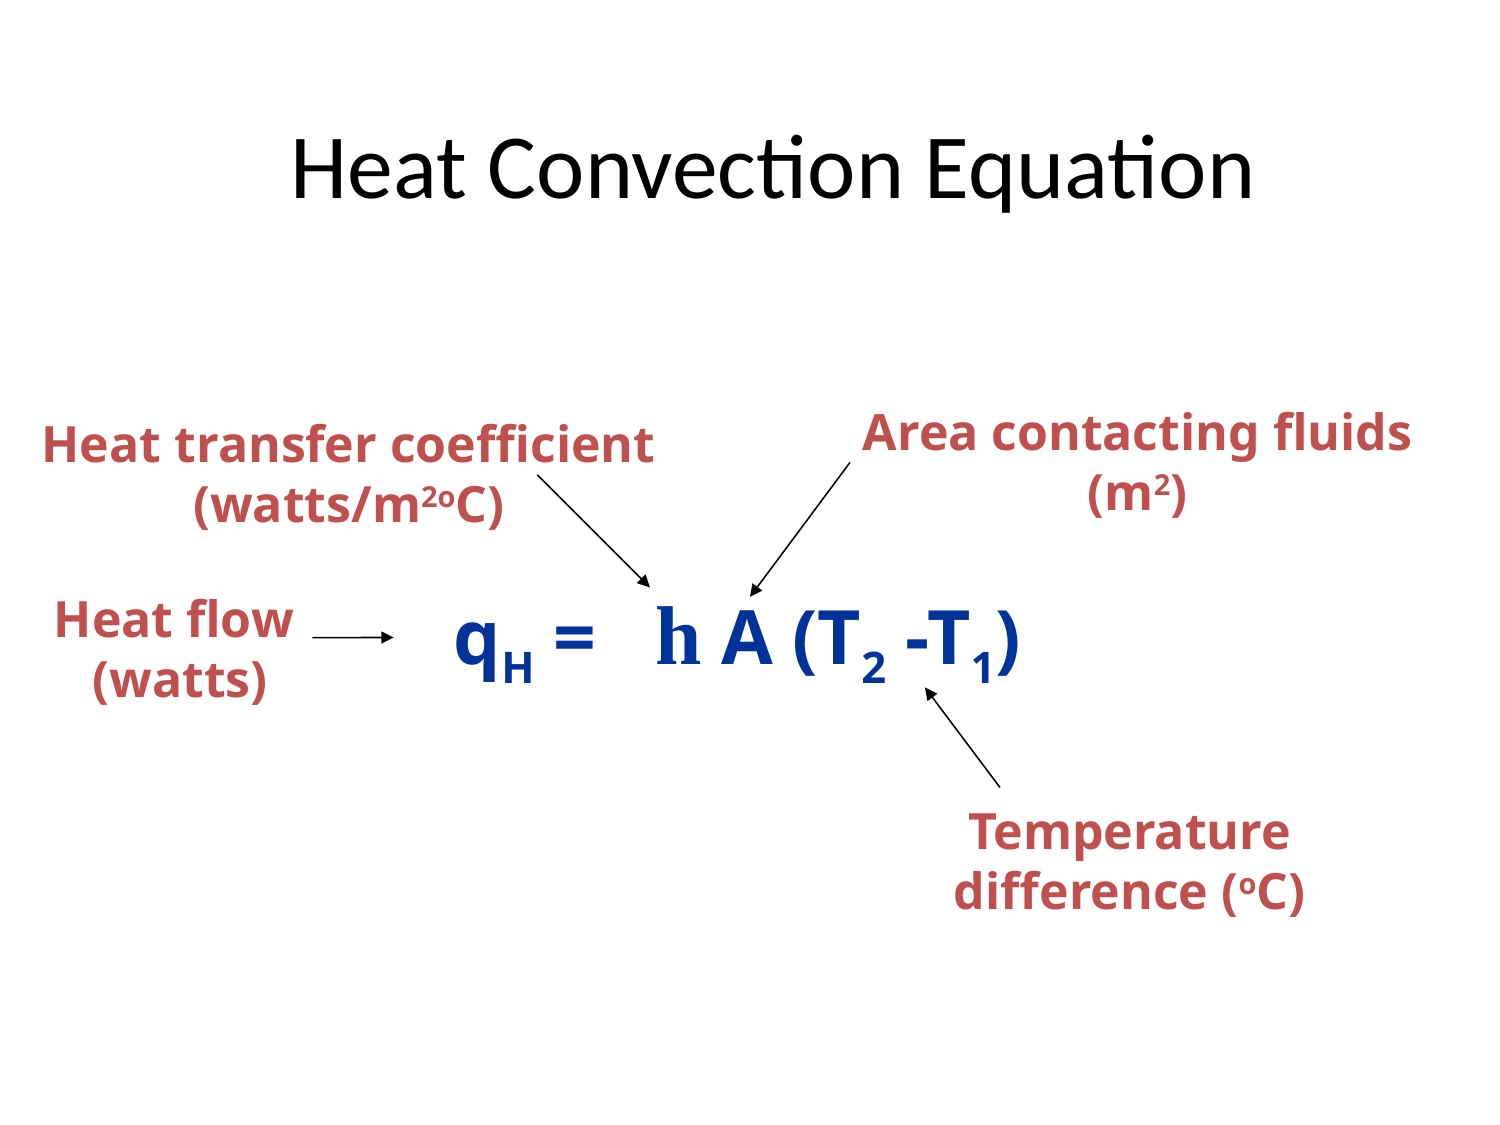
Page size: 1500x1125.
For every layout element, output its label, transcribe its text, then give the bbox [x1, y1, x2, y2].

text_box qH = h A (T2 -T1) [399, 581, 1075, 692]
text_box Temperature difference (oC) [954, 799, 1306, 920]
text_box [924, 687, 1001, 788]
text_box Area contacting fluids (m2) [812, 399, 1463, 520]
text_box Heat flow (watts) [53, 587, 307, 708]
text_box [750, 513, 812, 597]
text_box Heat transfer coefficient (watts/m2oC) [41, 412, 656, 533]
text_box [312, 631, 394, 644]
text_box [595, 533, 650, 588]
text_box Heat Convection Equation [99, 99, 1448, 190]
